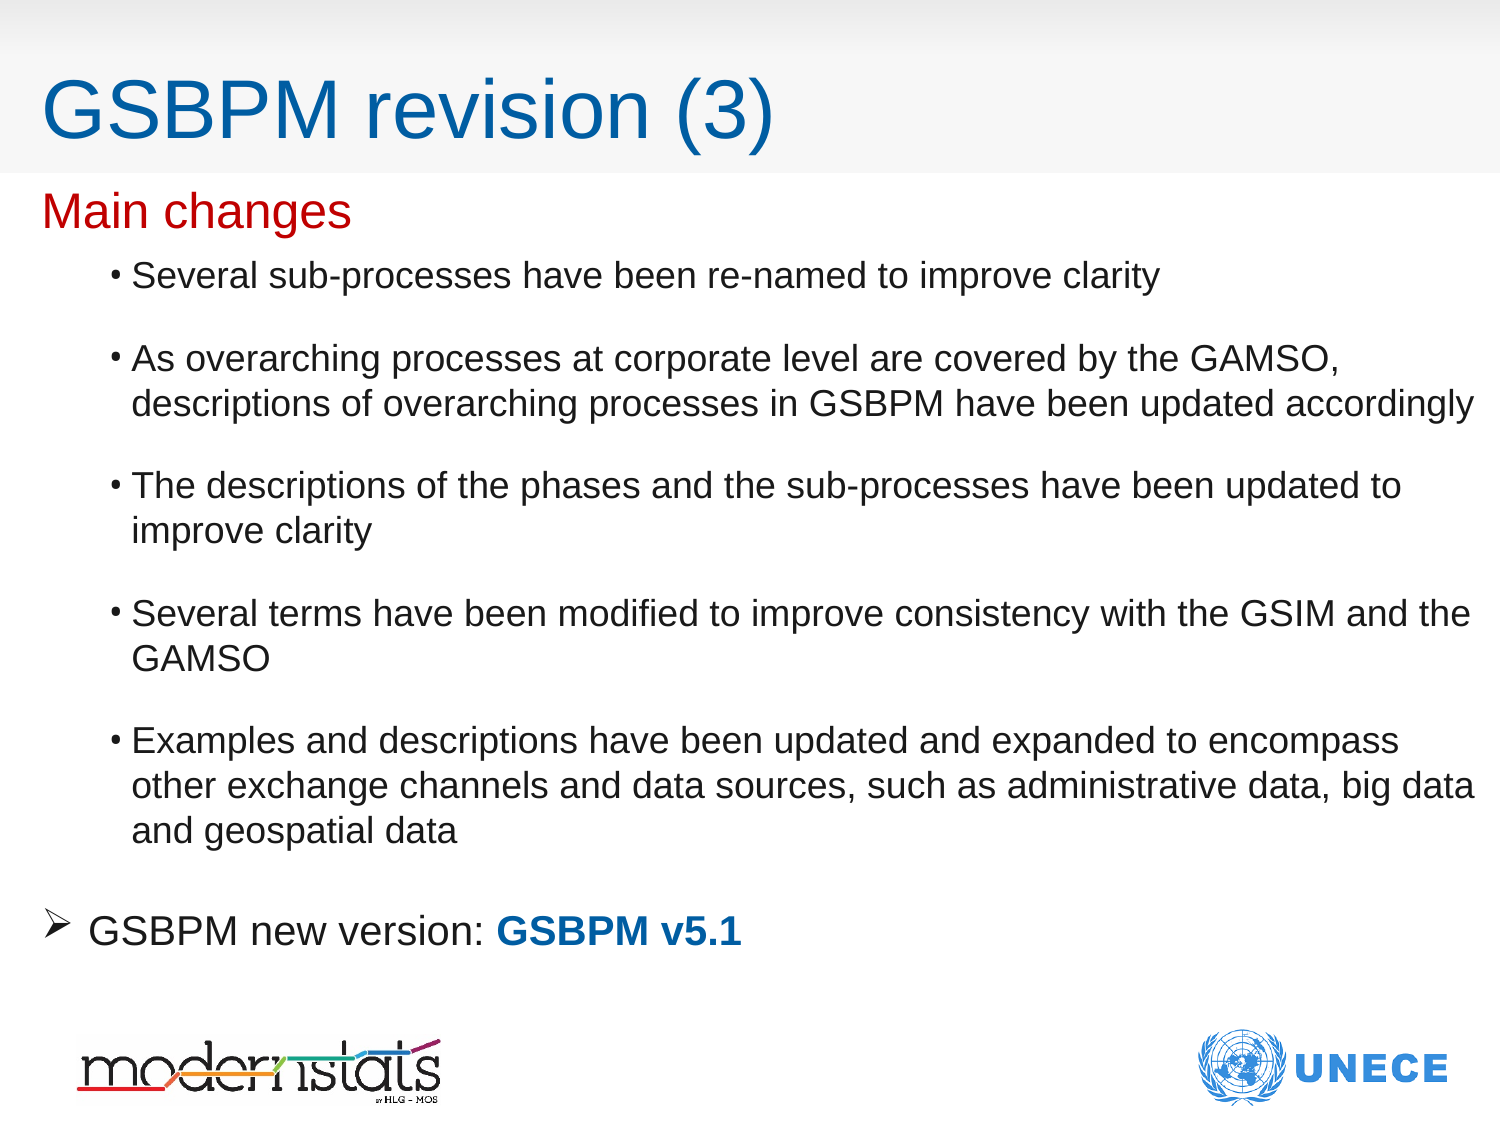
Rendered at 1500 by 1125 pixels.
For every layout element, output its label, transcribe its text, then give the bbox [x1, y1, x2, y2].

picture [76, 1034, 441, 1106]
list Main changes Several sub-processes have been re-named to improve clarity As overarching processes at corporate level are covered by the GAMSO, descriptions of overarching processes in GSBPM have been updated accordingly The descriptions of the phases and the sub-processes have been updated to improve clarity Several terms have been modified to improve consistency with the GSIM and the GAMSO Examples and descriptions have been updated and expanded to encompass other exchange channels and data sources, such as administrative data, big data and geospatial data GSBPM new version: GSBPM v5.1 [41, 160, 1483, 1024]
picture [1198, 1029, 1447, 1106]
title GSBPM revision (3) [41, 33, 1459, 157]
